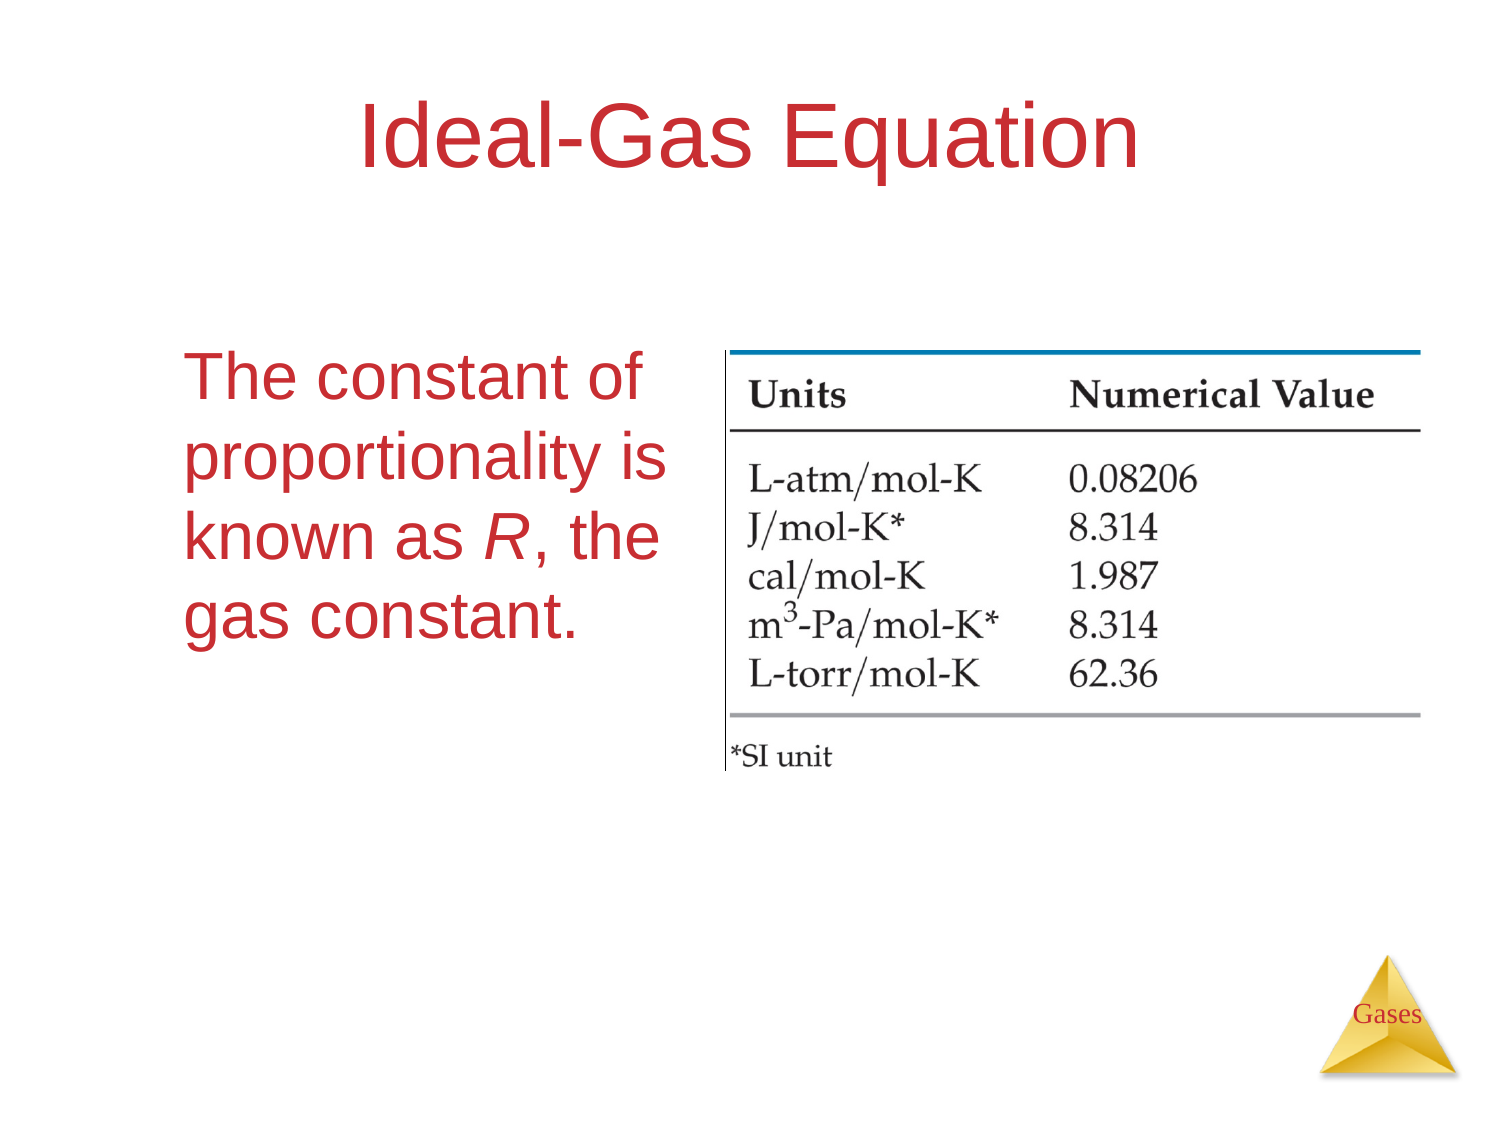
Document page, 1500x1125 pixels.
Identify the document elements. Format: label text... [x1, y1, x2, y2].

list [724, 349, 1426, 771]
list The constant of proportionality is known as R, the gas constant. [112, 324, 738, 1001]
title Ideal-Gas Equation [112, 37, 1388, 226]
picture [1275, 899, 1500, 1125]
